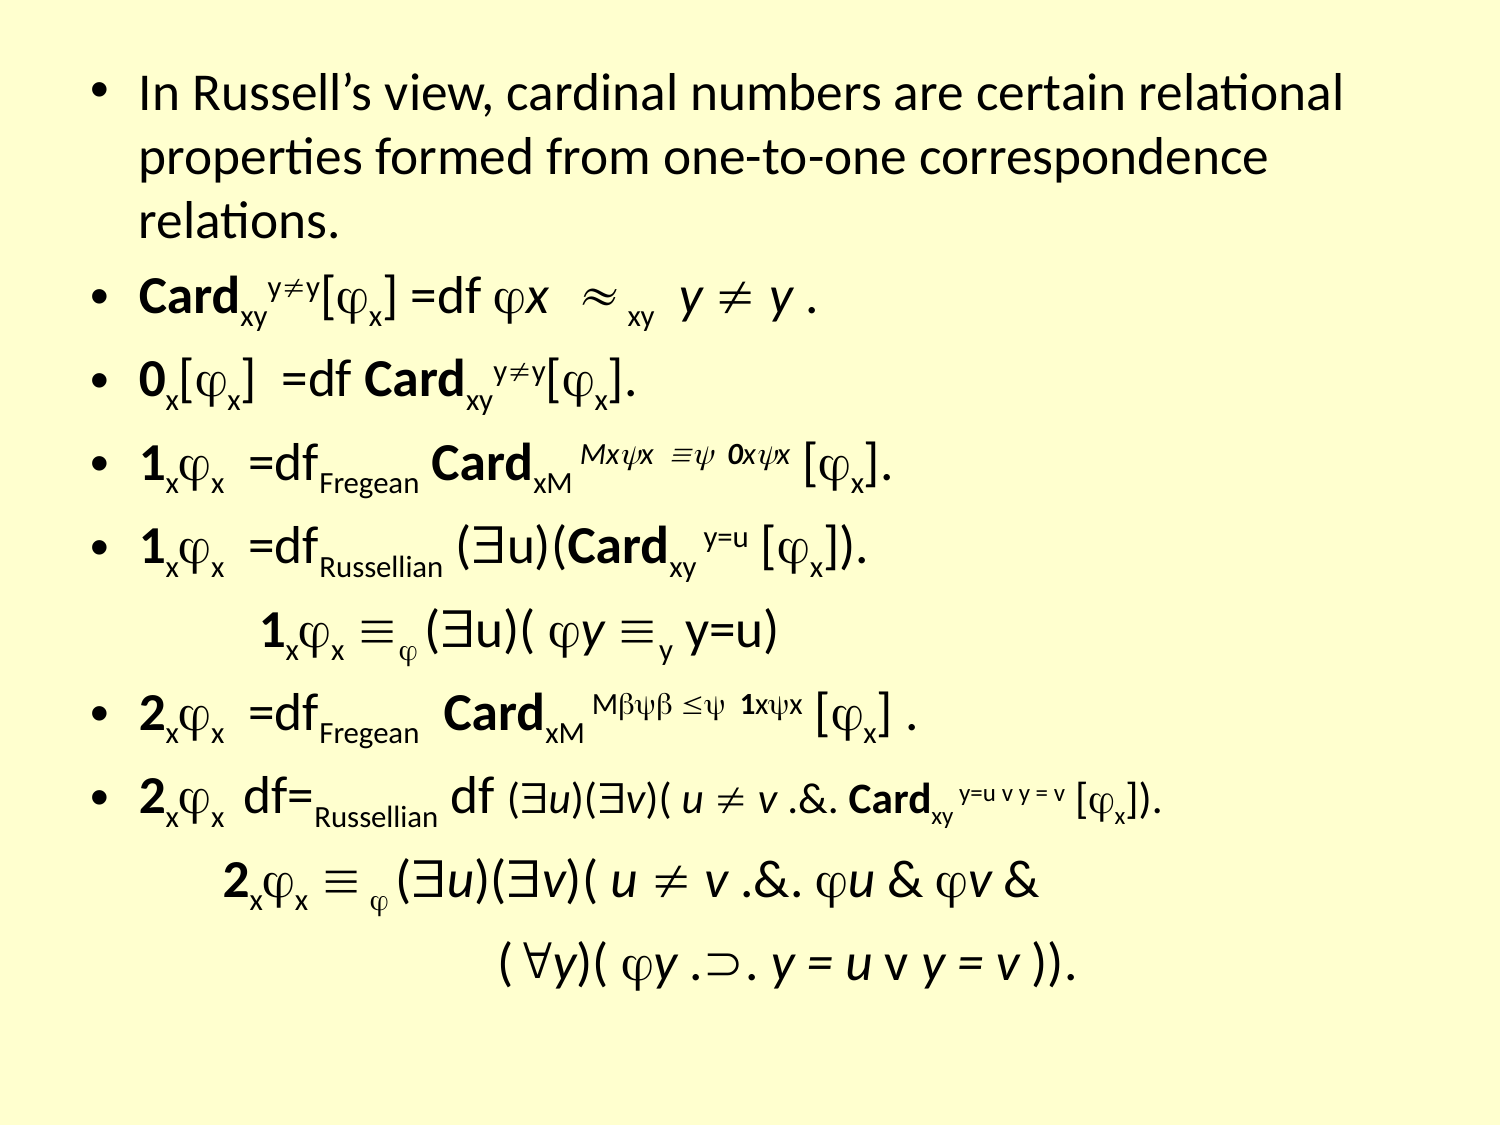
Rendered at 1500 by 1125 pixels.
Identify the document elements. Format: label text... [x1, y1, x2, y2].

list In Russell’s view, cardinal numbers are certain relational properties formed from one-to-one correspondence relations. Cardxyyy[x] =df x  xy y  y . 0x[x] =df Cardxyyy[x]. 1xx =dfFregean CardxM Mxx  0xx [x]. 1xx =dfRussellian (u)(Cardxy y=u [x]). 1xx  (u)( y y y=u) 2xx =dfFregean CardxM M  1xx [x] . 2xx df=Russellian df (u)(v)( u  v .&. Cardxy y=u v y = v [x]). 2xx   (u)(v)( u  v .&. u & v & (y)( y .. y = u v y = v )). [75, 50, 1425, 1005]
